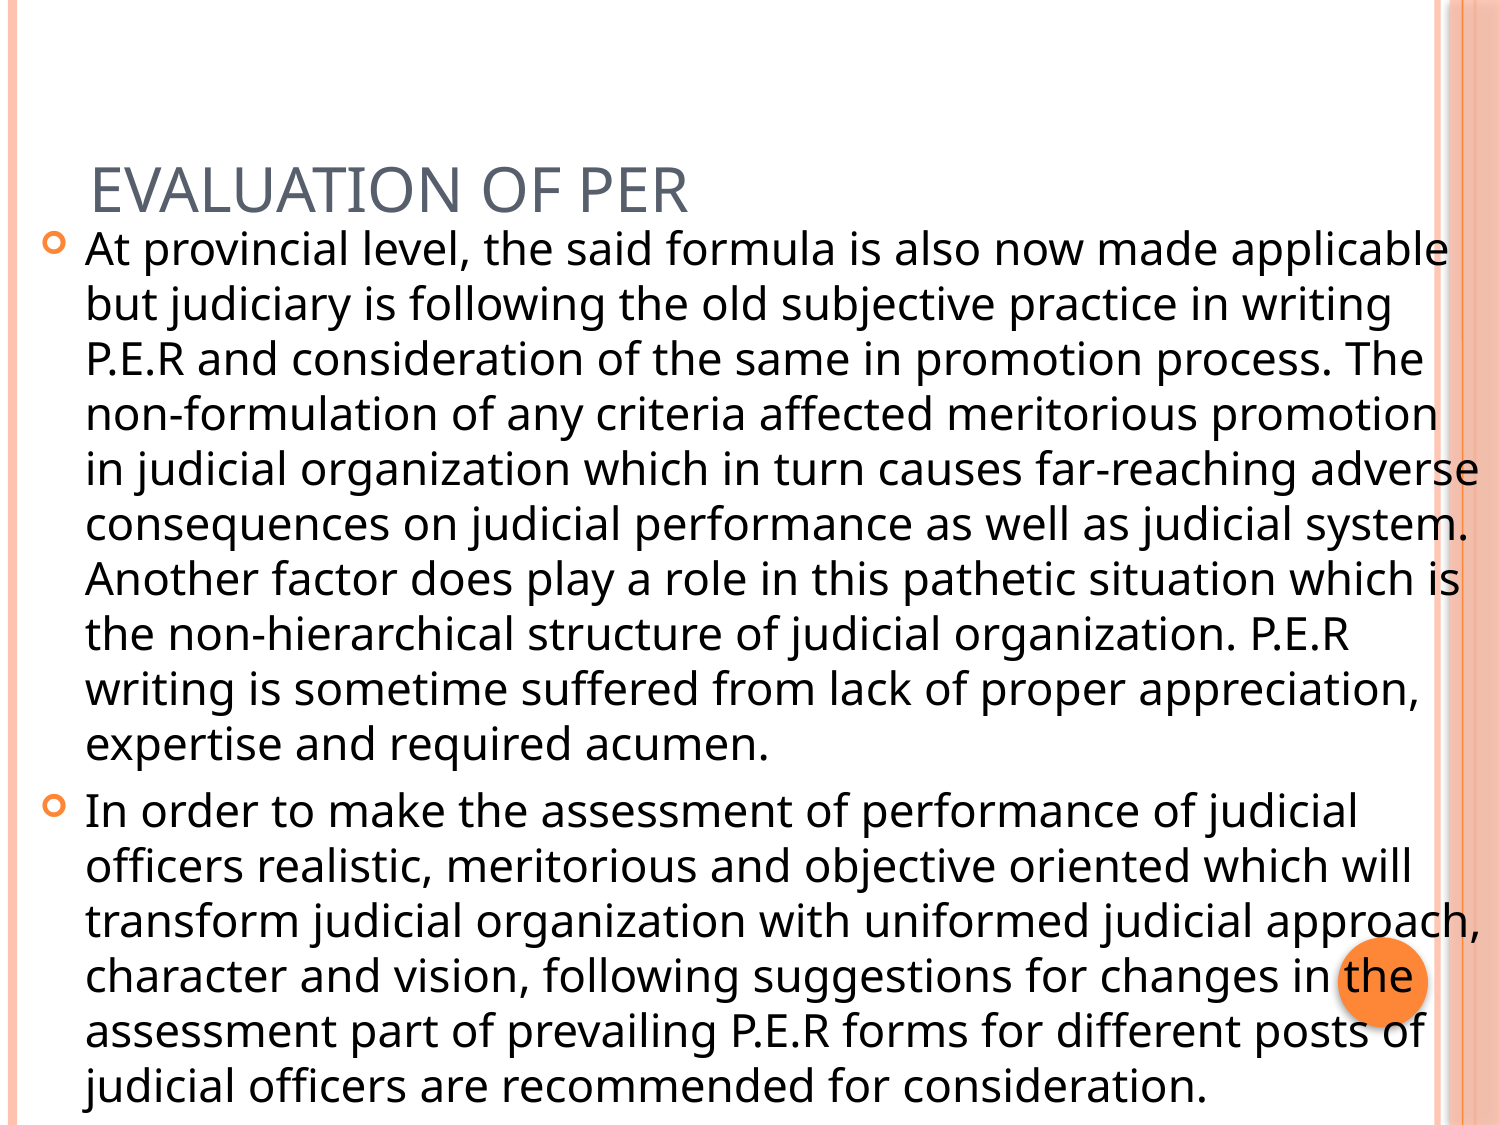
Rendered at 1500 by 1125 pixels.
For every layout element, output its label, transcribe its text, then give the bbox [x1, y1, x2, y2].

list At provincial level, the said formula is also now made applicable but judiciary is following the old subjective practice in writing P.E.R and consideration of the same in promotion process. The non-formulation of any criteria affected meritorious promotion in judicial organization which in turn causes far-reaching adverse consequences on judicial performance as well as judicial system. Another factor does play a role in this pathetic situation which is the non-hierarchical structure of judicial organization. P.E.R writing is sometime suffered from lack of proper appreciation, expertise and required acumen. In order to make the assessment of performance of judicial officers realistic, meritorious and objective oriented which will transform judicial organization with uniformed judicial approach, character and vision, following suggestions for changes in the assessment part of prevailing P.E.R forms for different posts of judicial officers are recommended for consideration. [24, 212, 1500, 1088]
title Evaluation of PER [75, 45, 1300, 212]
